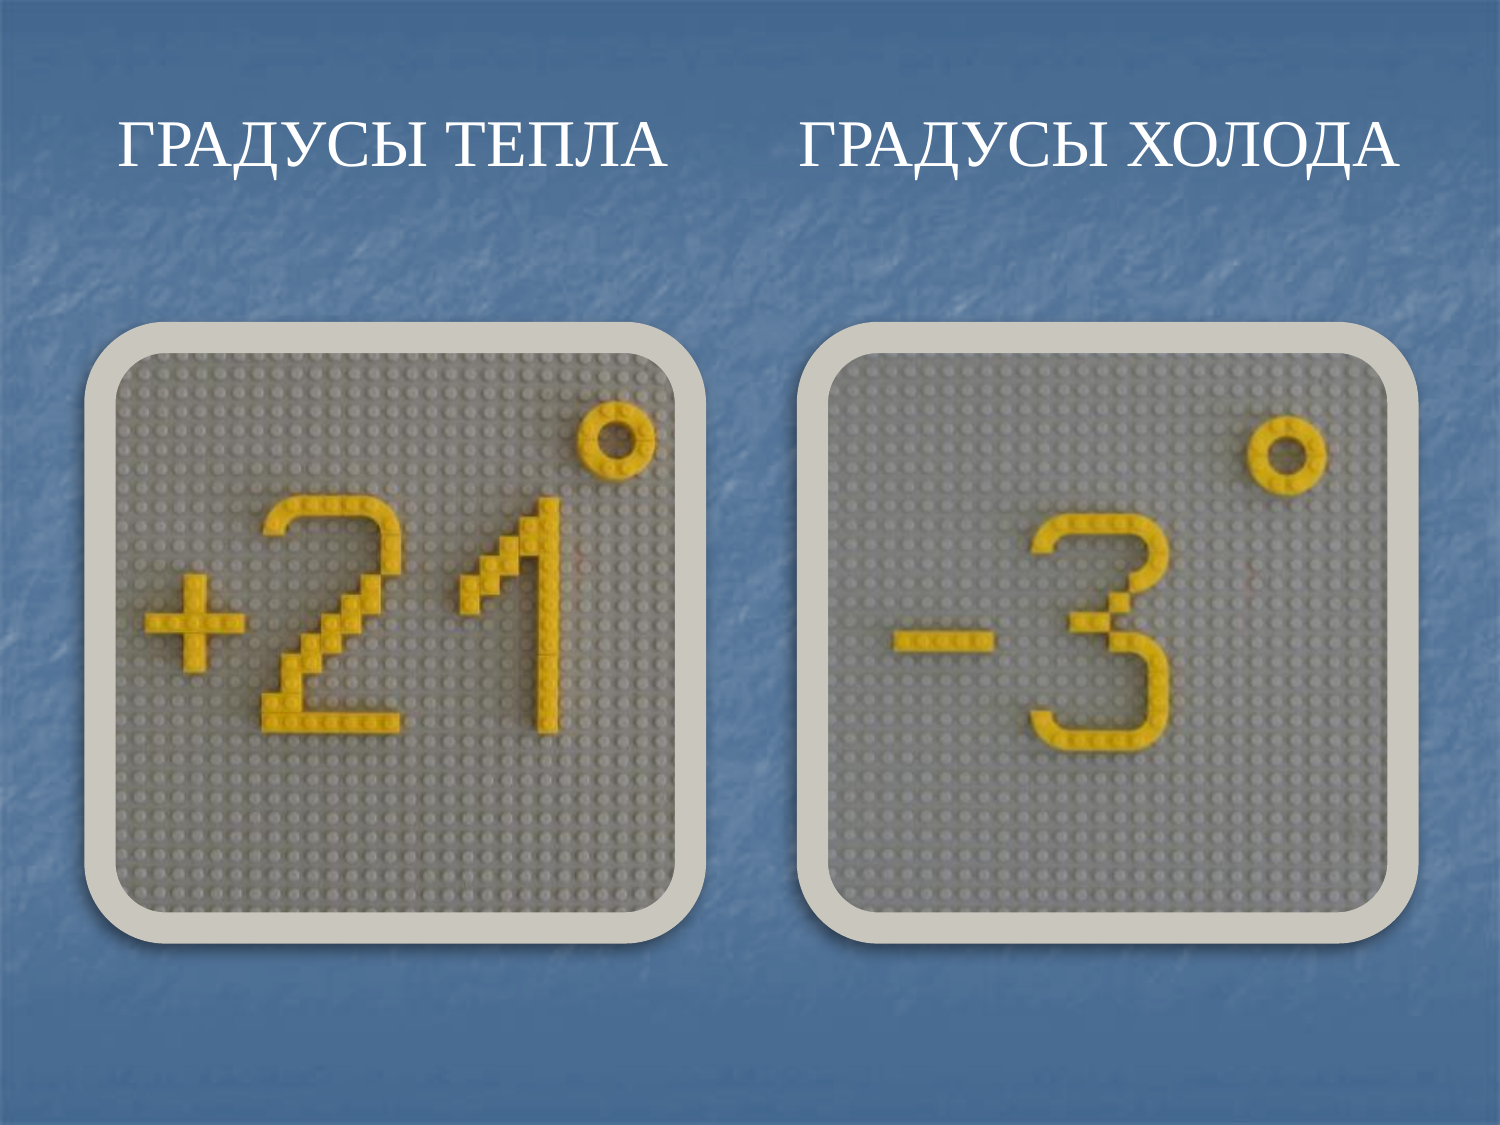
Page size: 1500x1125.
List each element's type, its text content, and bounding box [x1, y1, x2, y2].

list ГРАДУСЫ ХОЛОДА [750, 87, 1450, 193]
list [99, 337, 691, 929]
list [812, 337, 1404, 929]
list ГРАДУСЫ ТЕПЛА [37, 87, 750, 193]
